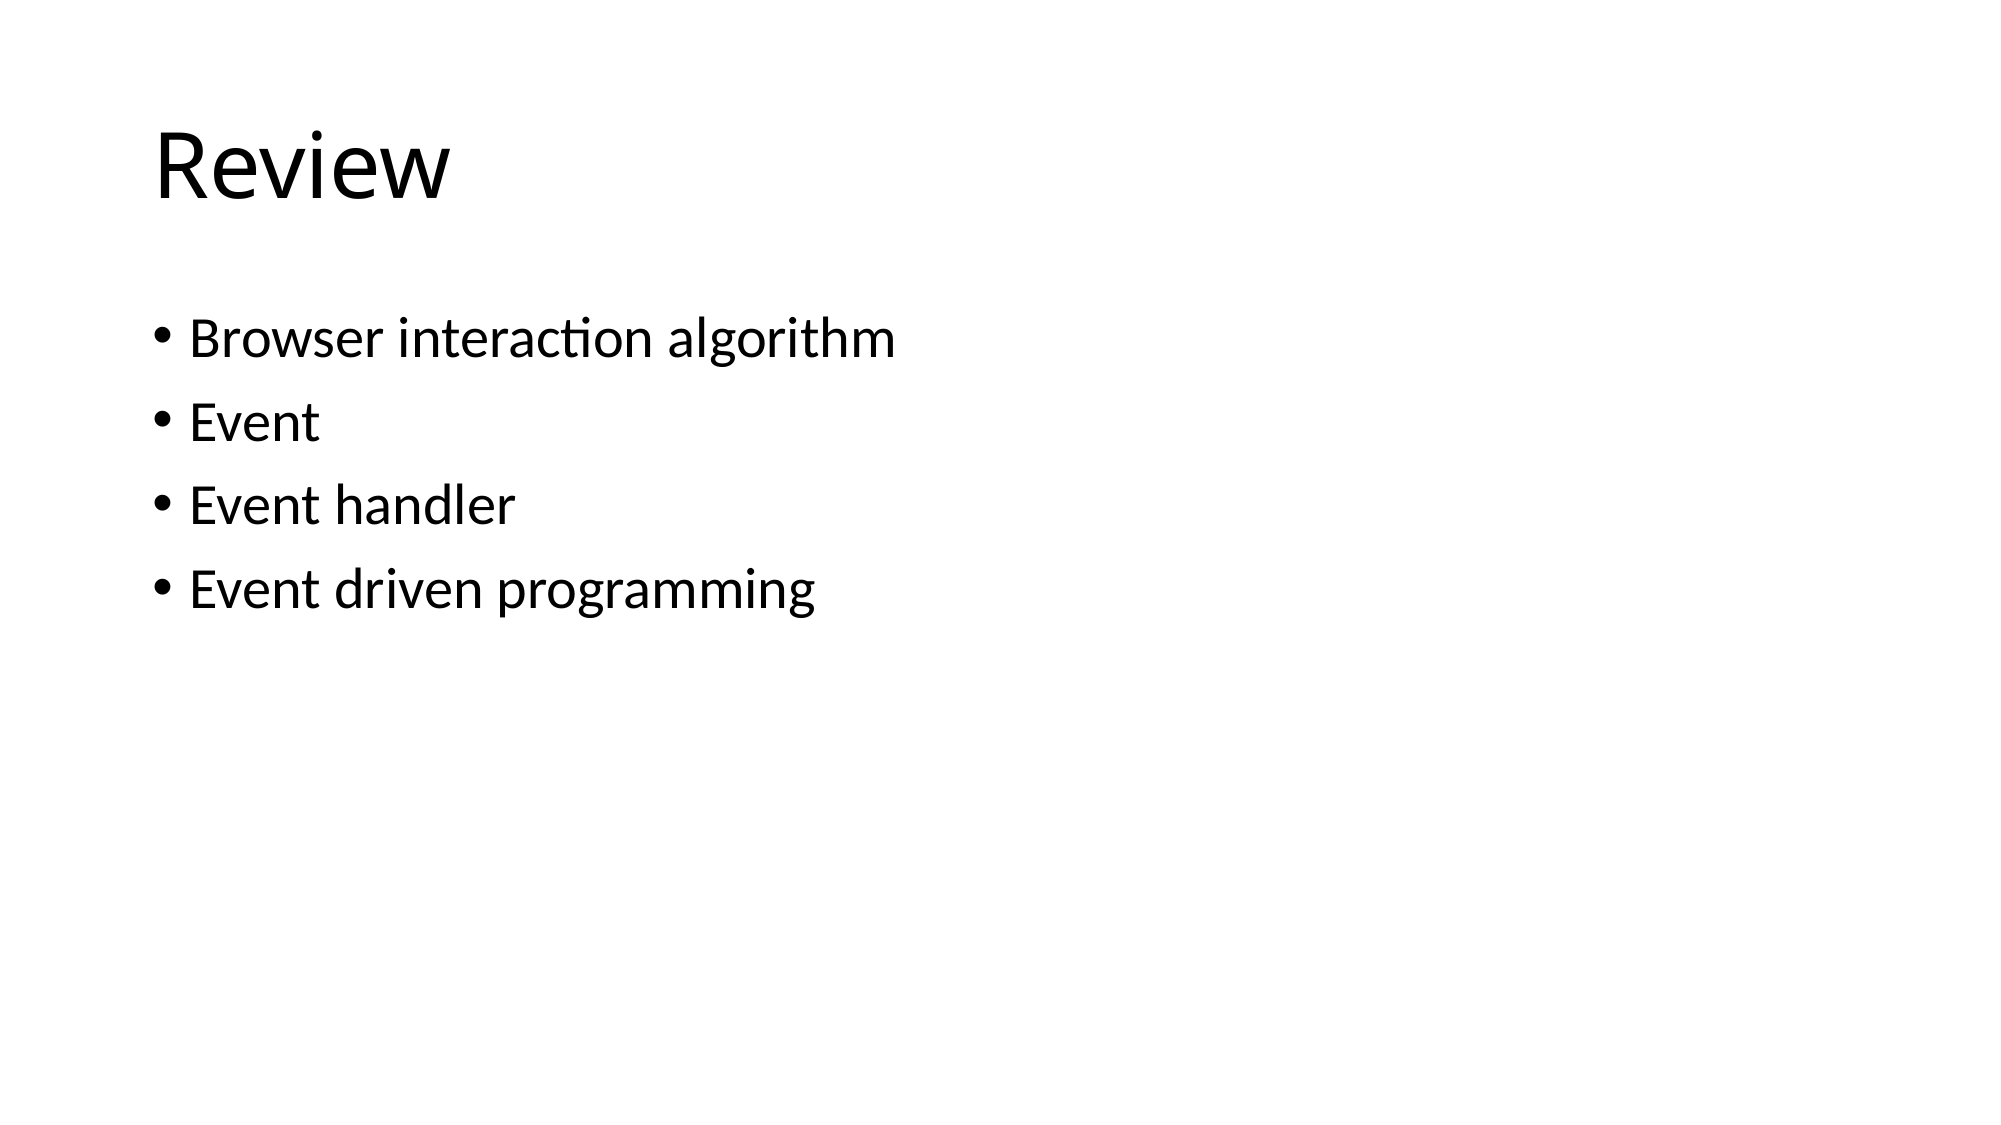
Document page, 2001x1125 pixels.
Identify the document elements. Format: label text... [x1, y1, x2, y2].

list Browser interaction algorithm Event Event handler Event driven programming [137, 299, 1863, 1014]
title Review [137, 59, 1863, 278]
